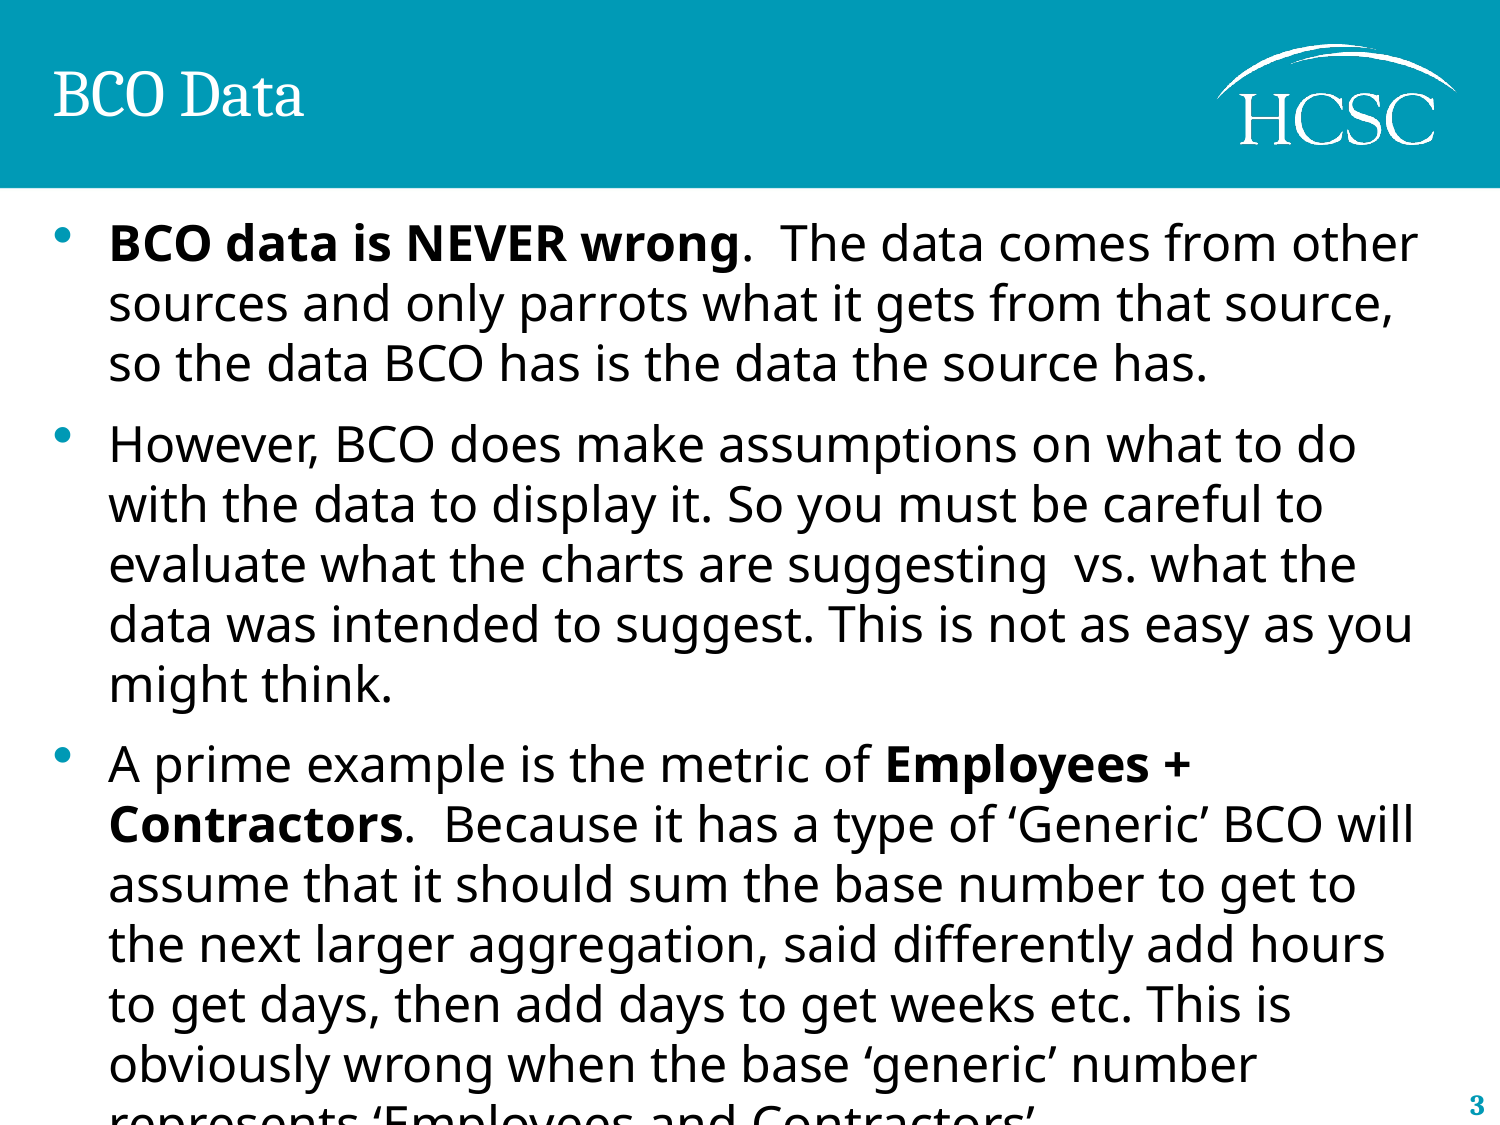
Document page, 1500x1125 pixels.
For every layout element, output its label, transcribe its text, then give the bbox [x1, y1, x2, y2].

list BCO data is NEVER wrong. The data comes from other sources and only parrots what it gets from that source, so the data BCO has is the data the source has. However, BCO does make assumptions on what to do with the data to display it. So you must be careful to evaluate what the charts are suggesting vs. what the data was intended to suggest. This is not as easy as you might think. A prime example is the metric of Employees + Contractors. Because it has a type of ‘Generic’ BCO will assume that it should sum the base number to get to the next larger aggregation, said differently add hours to get days, then add days to get weeks etc. This is obviously wrong when the base ‘generic’ number represents ‘Employees and Contractors’. [37, 204, 1450, 1100]
title BCO Data [37, 0, 1278, 181]
picture [0, 0, 1500, 656]
